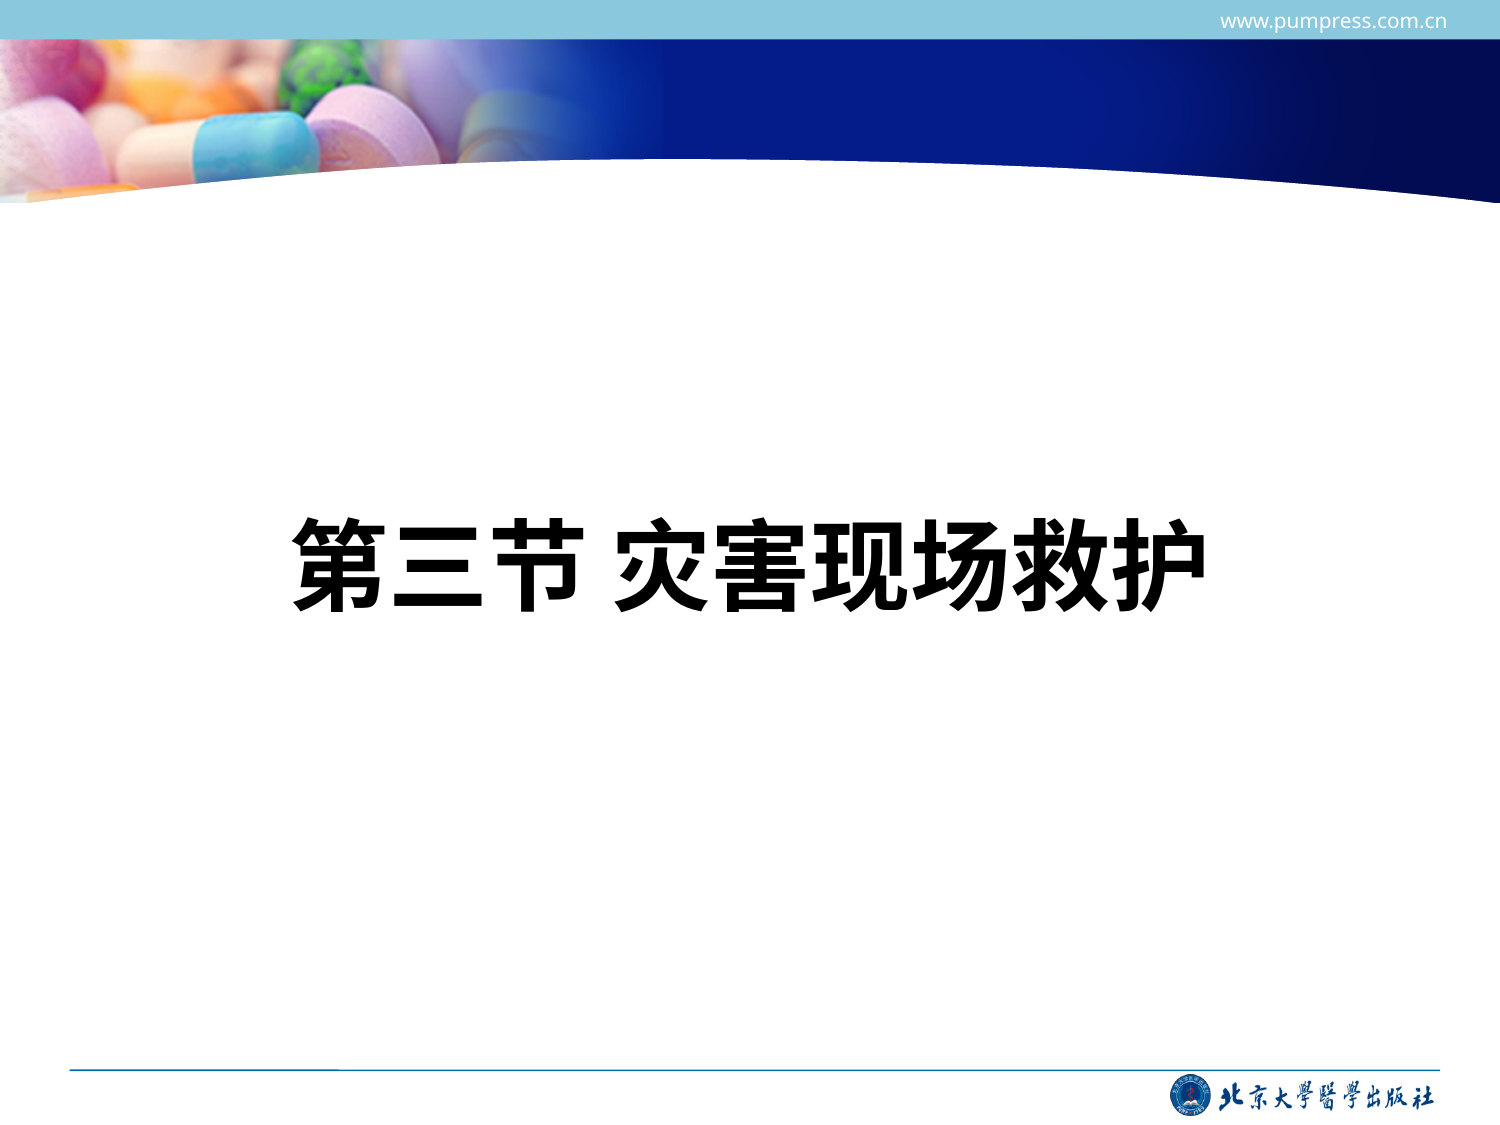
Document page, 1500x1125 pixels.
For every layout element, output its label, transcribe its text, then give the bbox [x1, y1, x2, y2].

list 第三节 灾害现场救护 [112, 385, 1388, 632]
picture [0, 40, 1500, 203]
slide_number www.pumpress.com.cn [1024, 0, 1463, 38]
picture [1170, 1074, 1436, 1118]
